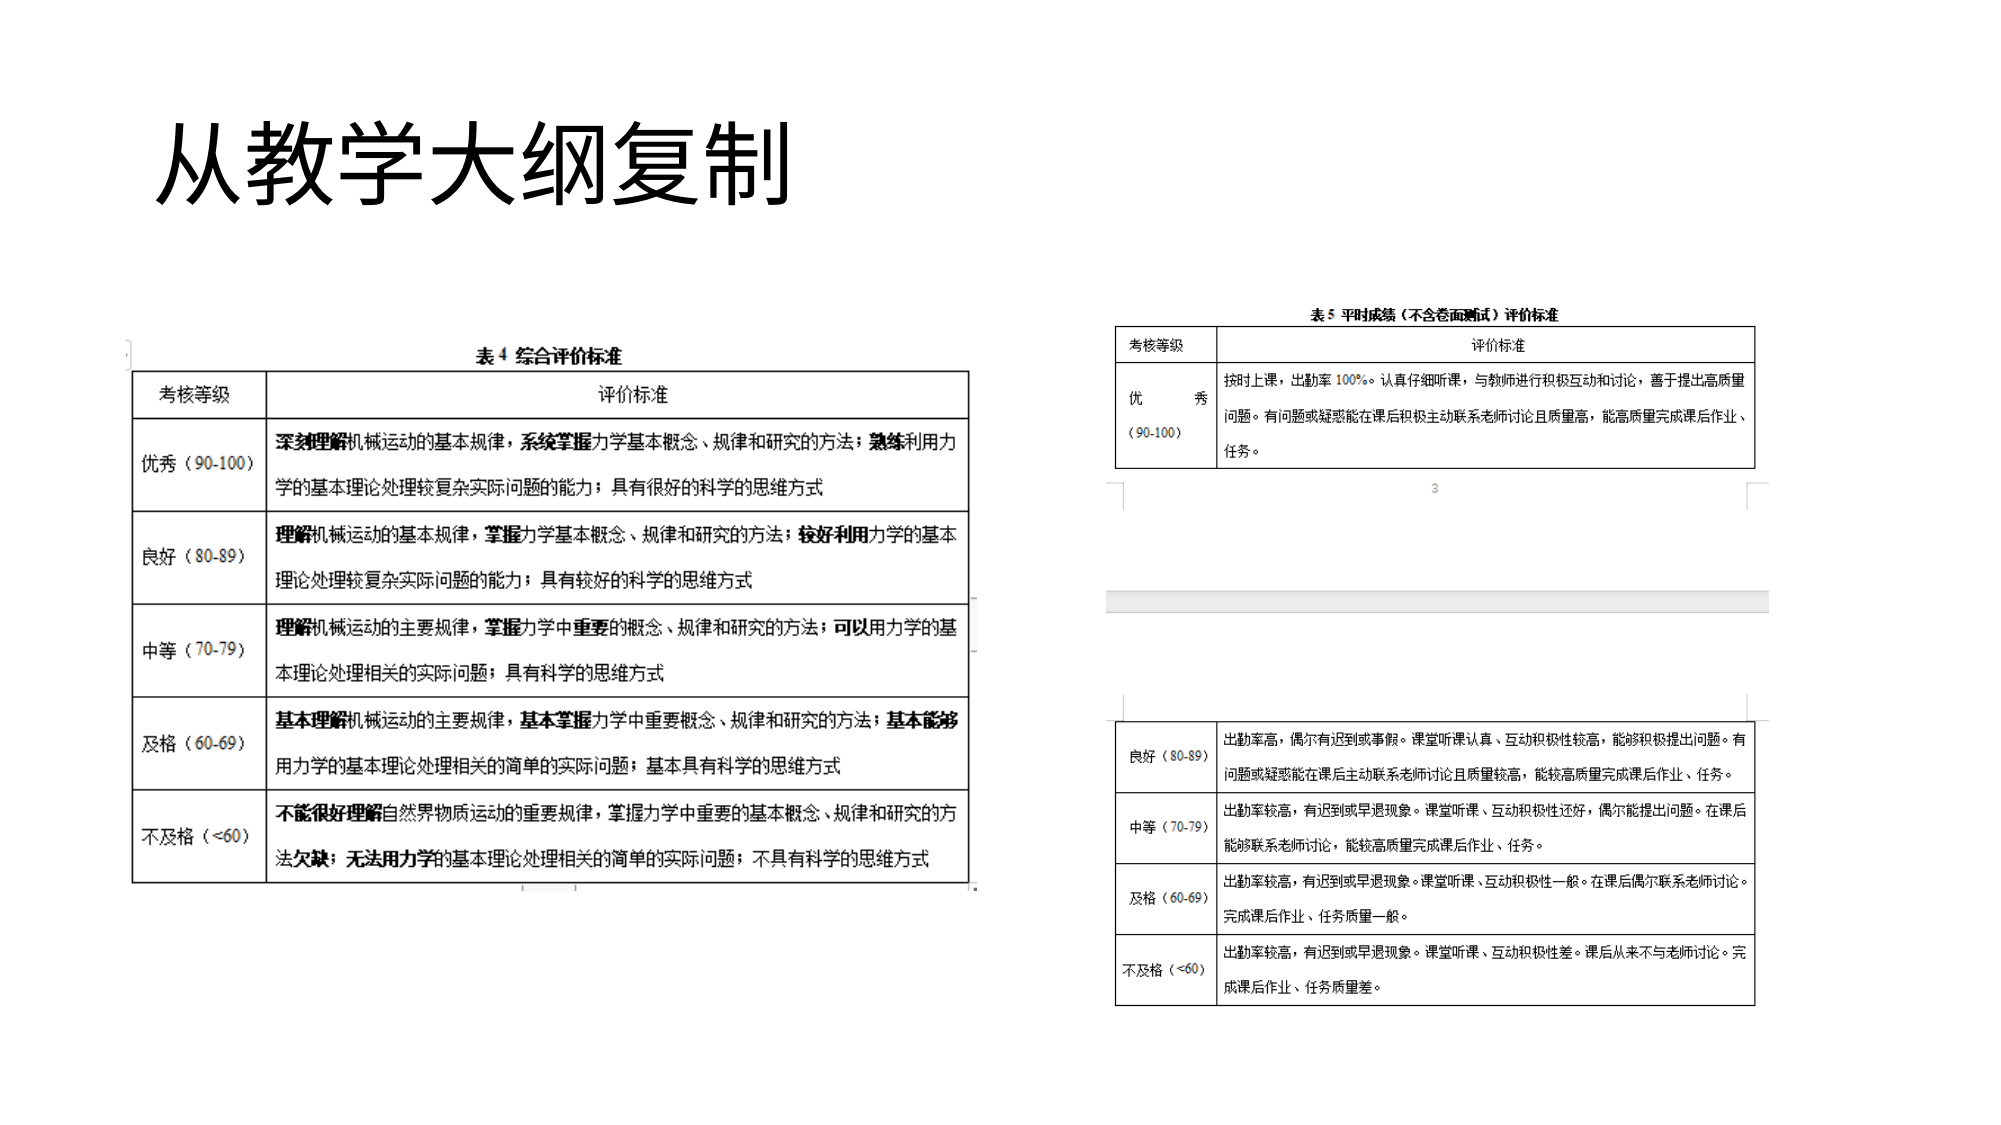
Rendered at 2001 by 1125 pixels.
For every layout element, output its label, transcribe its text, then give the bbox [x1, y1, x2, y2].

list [1106, 299, 1769, 1014]
title 从教学大纲复制 [137, 59, 1863, 278]
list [126, 334, 977, 891]
